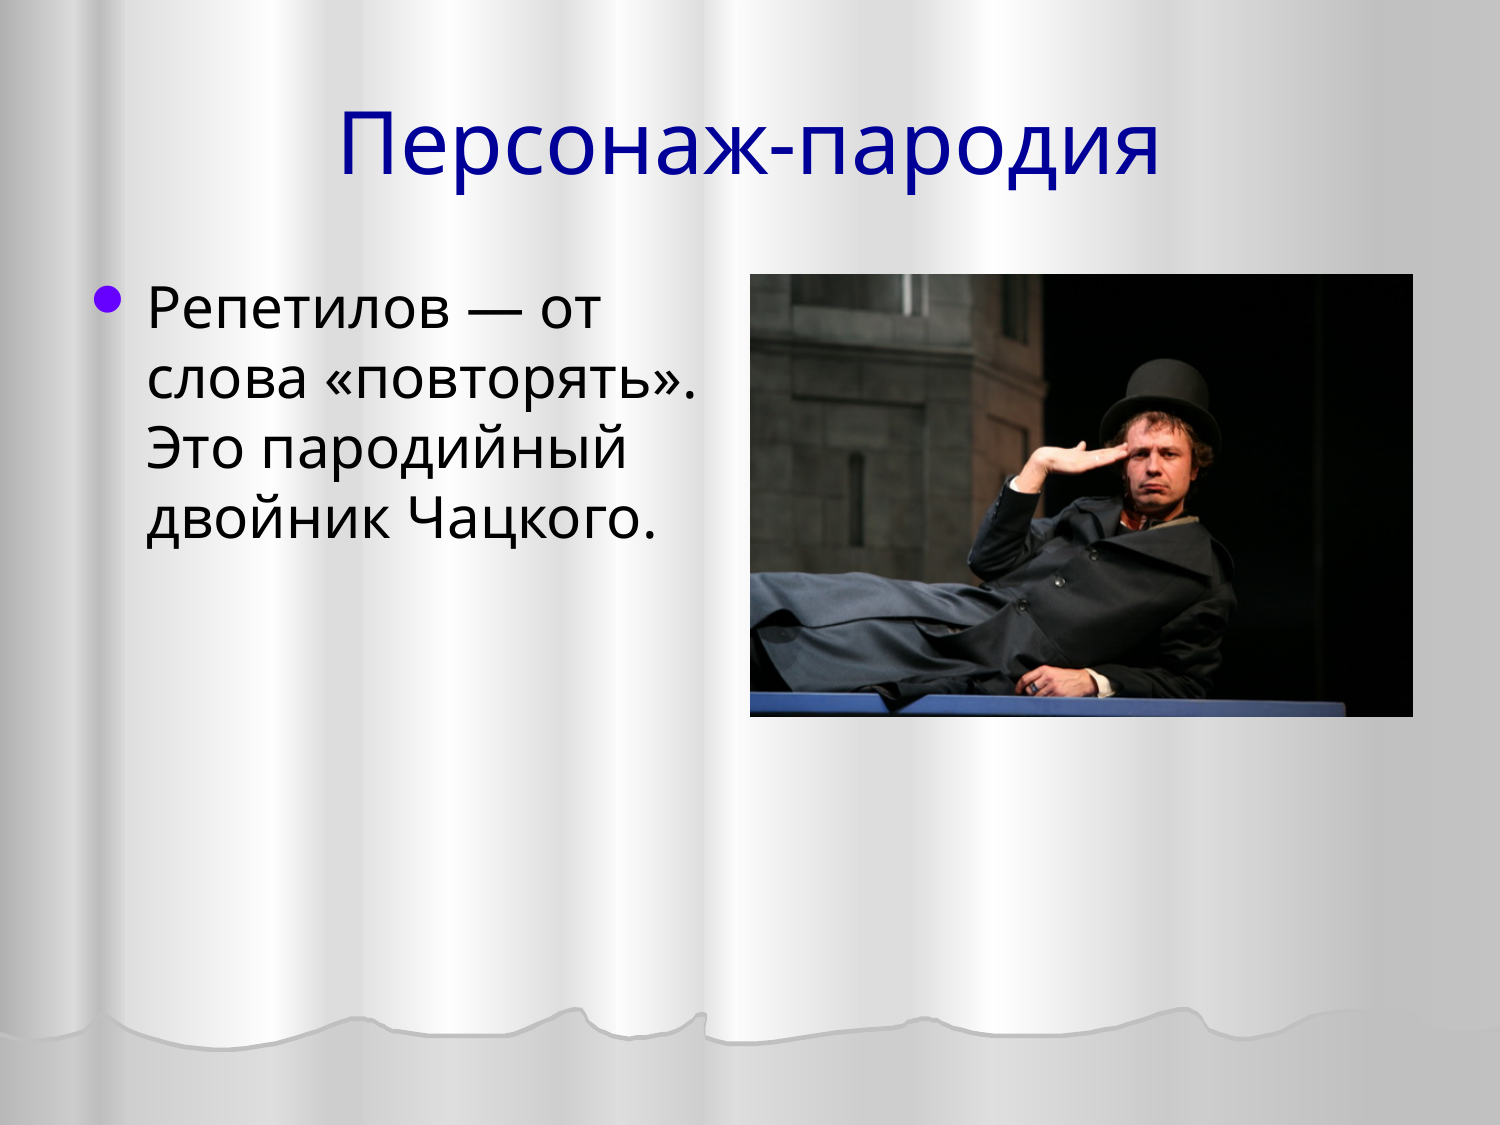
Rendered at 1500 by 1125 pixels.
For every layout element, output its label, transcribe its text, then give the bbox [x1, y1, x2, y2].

list Репетилов — от слова «повторять». Это пародийный двойник Чацкого. [74, 262, 738, 1006]
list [749, 274, 1413, 717]
title Персонаж-пародия [74, 45, 1426, 233]
